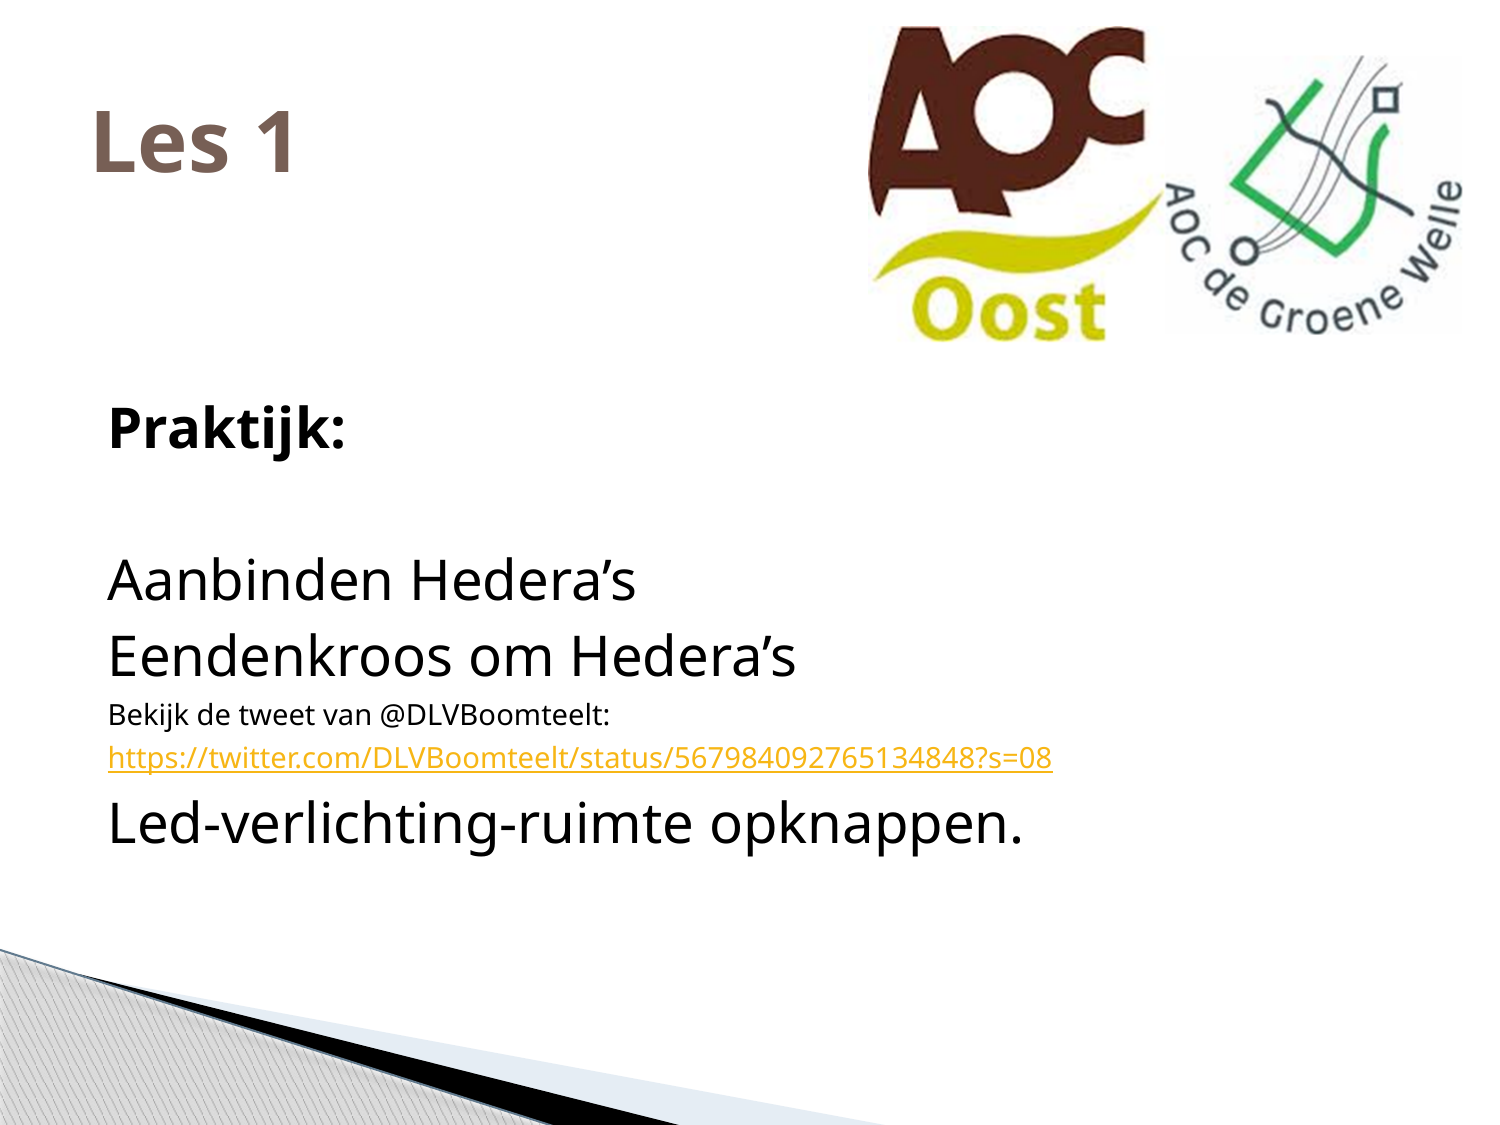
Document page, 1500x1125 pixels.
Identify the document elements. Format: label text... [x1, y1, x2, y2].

list Praktijk: Aanbinden Hedera’s Eendenkroos om Hedera’s Bekijk de tweet van @DLVBoomteelt: https://twitter.com/DLVBoomteelt/status/567984092765134848?s=08 Led-verlichting-ruimte opknappen. [75, 385, 1425, 986]
title Les 1 [75, 45, 862, 233]
picture [867, 26, 1473, 365]
